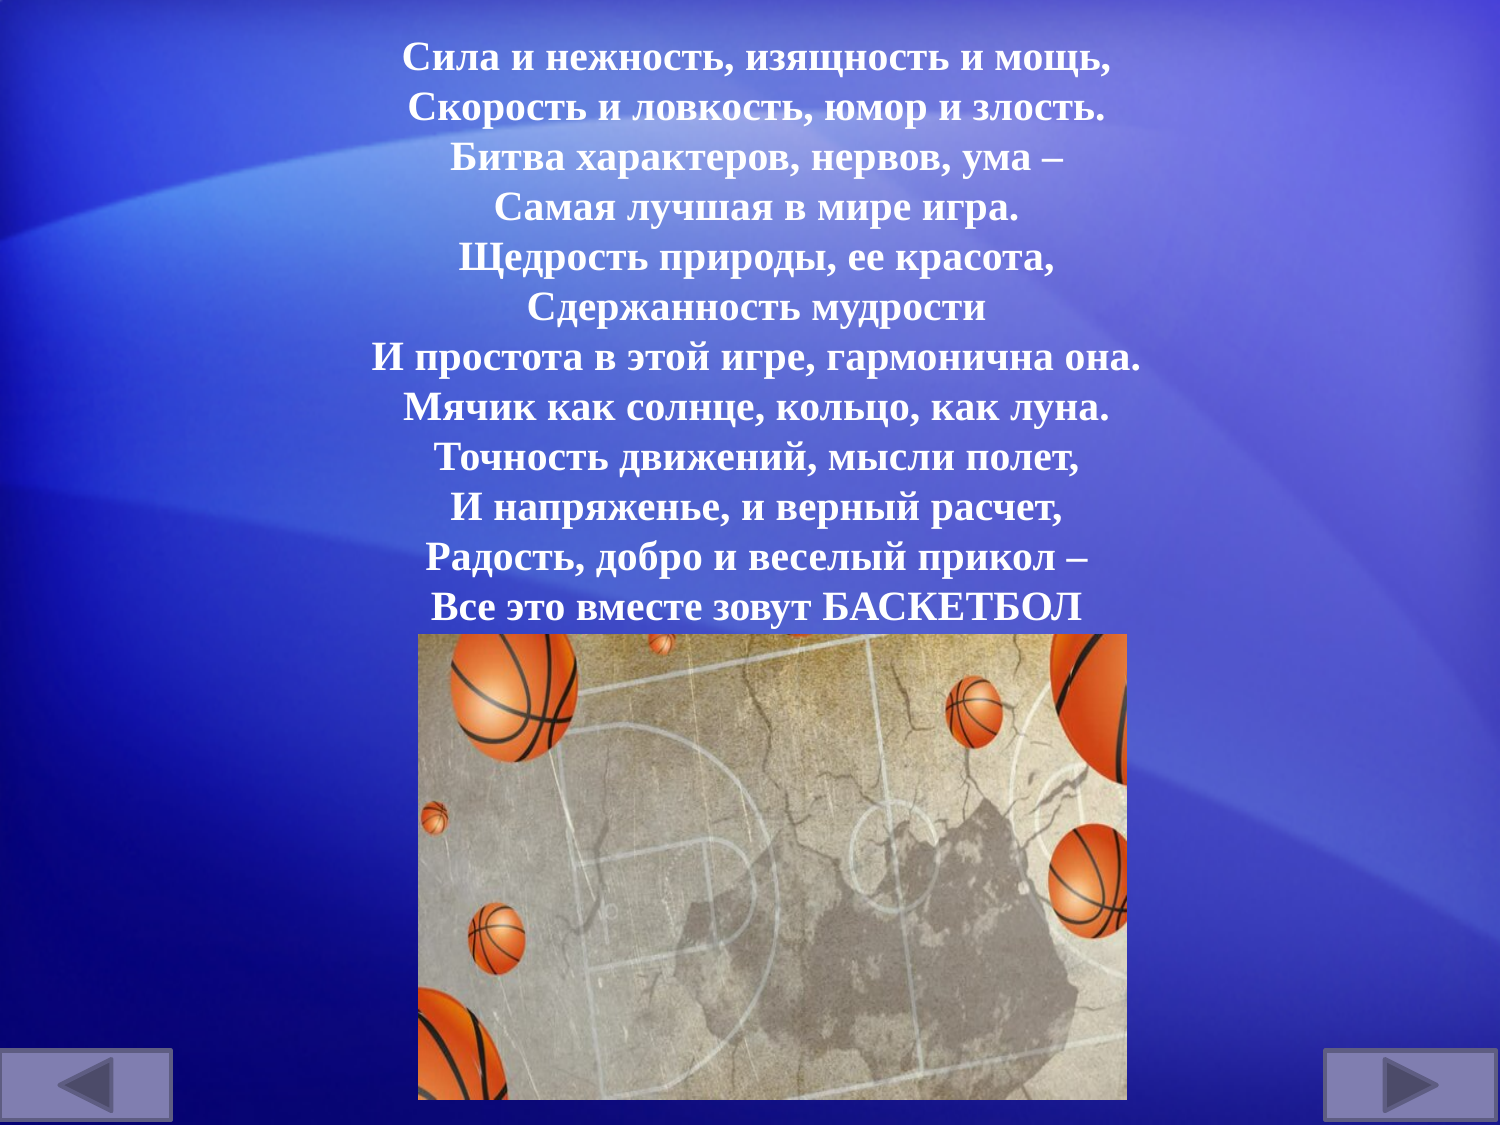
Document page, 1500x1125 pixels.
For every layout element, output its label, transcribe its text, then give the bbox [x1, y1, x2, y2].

text_box [0, 1048, 173, 1122]
picture [0, 0, 1500, 1125]
text_box [1323, 1048, 1498, 1122]
title Сила и нежность, изящность и мощь, Скорость и ловкость, юмор и злость. Битва характеров, нервов, ума – Самая лучшая в мире игра. Щедрость природы, ее красота, Сдержанность мудрости И простота в этой игре, гармонична она. Мячик как солнце, кольцо, как луна. Точность движений, мысли полет, И напряженье, и верный расчет, Радость, добро и веселый прикол – Все это вместе зовут БАСКЕТБОЛ [117, 14, 1396, 644]
